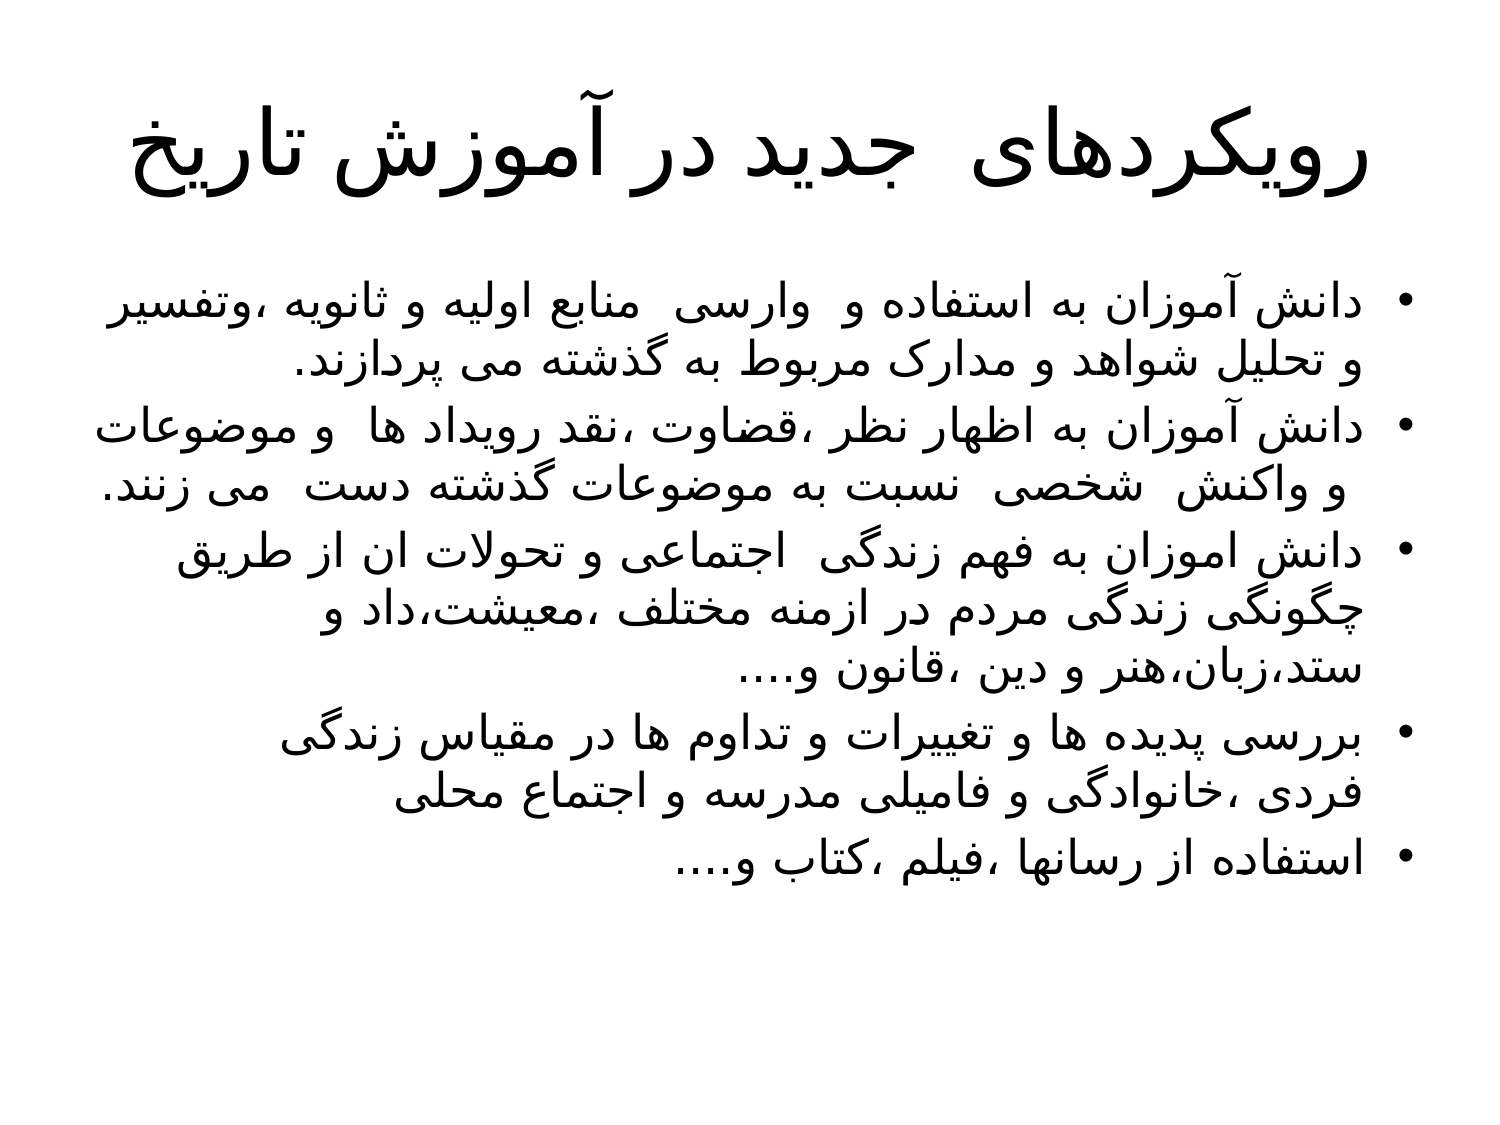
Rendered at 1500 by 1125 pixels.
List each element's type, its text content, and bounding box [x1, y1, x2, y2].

list دانش آموزان به استفاده و وارسی منابع اولیه و ثانویه ،وتفسیر و تحلیل شواهد و مدارک مربوط به گذشته می پردازند. دانش آموزان به اظهار نظر ،قضاوت ،نقد رویداد ها و موضوعات و واکنش شخصی نسبت به موضوعات گذشته دست می زنند. دانش اموزان به فهم زندگی اجتماعی و تحولات ان از طریق چگونگی زندگی مردم در ازمنه مختلف ،معیشت،داد و ستد،زبان،هنر و دین ،قانون و.... بررسی پدیده ها و تغییرات و تداوم ها در مقیاس زندگی فردی ،خانوادگی و فامیلی مدرسه و اجتماع محلی استفاده از رسانها ،فیلم ،کتاب و.... [75, 262, 1425, 1005]
title رویکردهای جدید در آموزش تاریخ [75, 45, 1425, 233]
